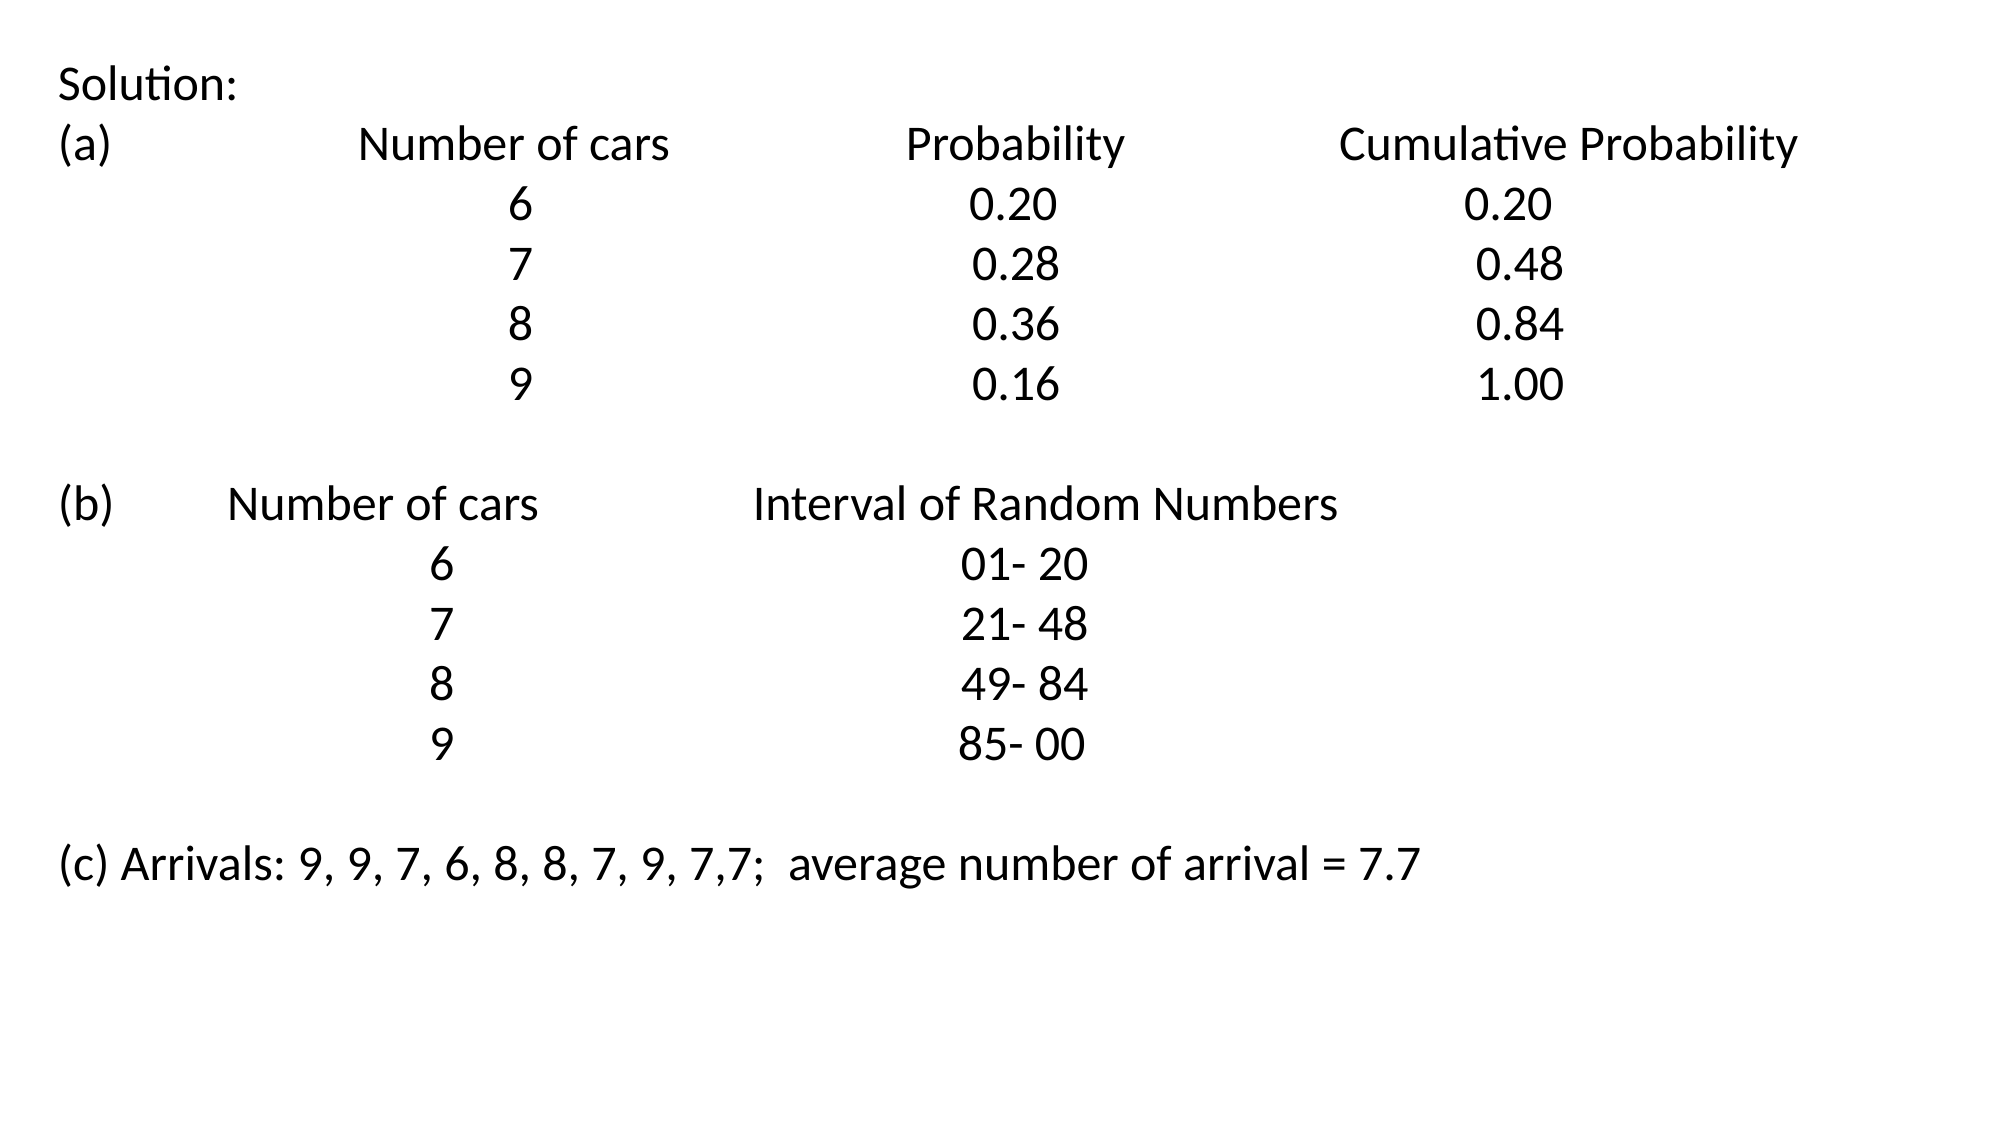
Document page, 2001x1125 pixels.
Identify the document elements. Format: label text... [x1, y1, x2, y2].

text_box Solution: (a) Number of cars Probability Cumulative Probability 6 0.20 0.20 7 0.28 0.48 8 0.36 0.84 9 0.16 1.00 (b) Number of cars Interval of Random Numbers 6 01- 20 7 21- 48 8 49- 84 9 85- 00 (c) Arrivals: 9, 9, 7, 6, 8, 8, 7, 9, 7,7; average number of arrival = 7.7 [43, 43, 1962, 898]
